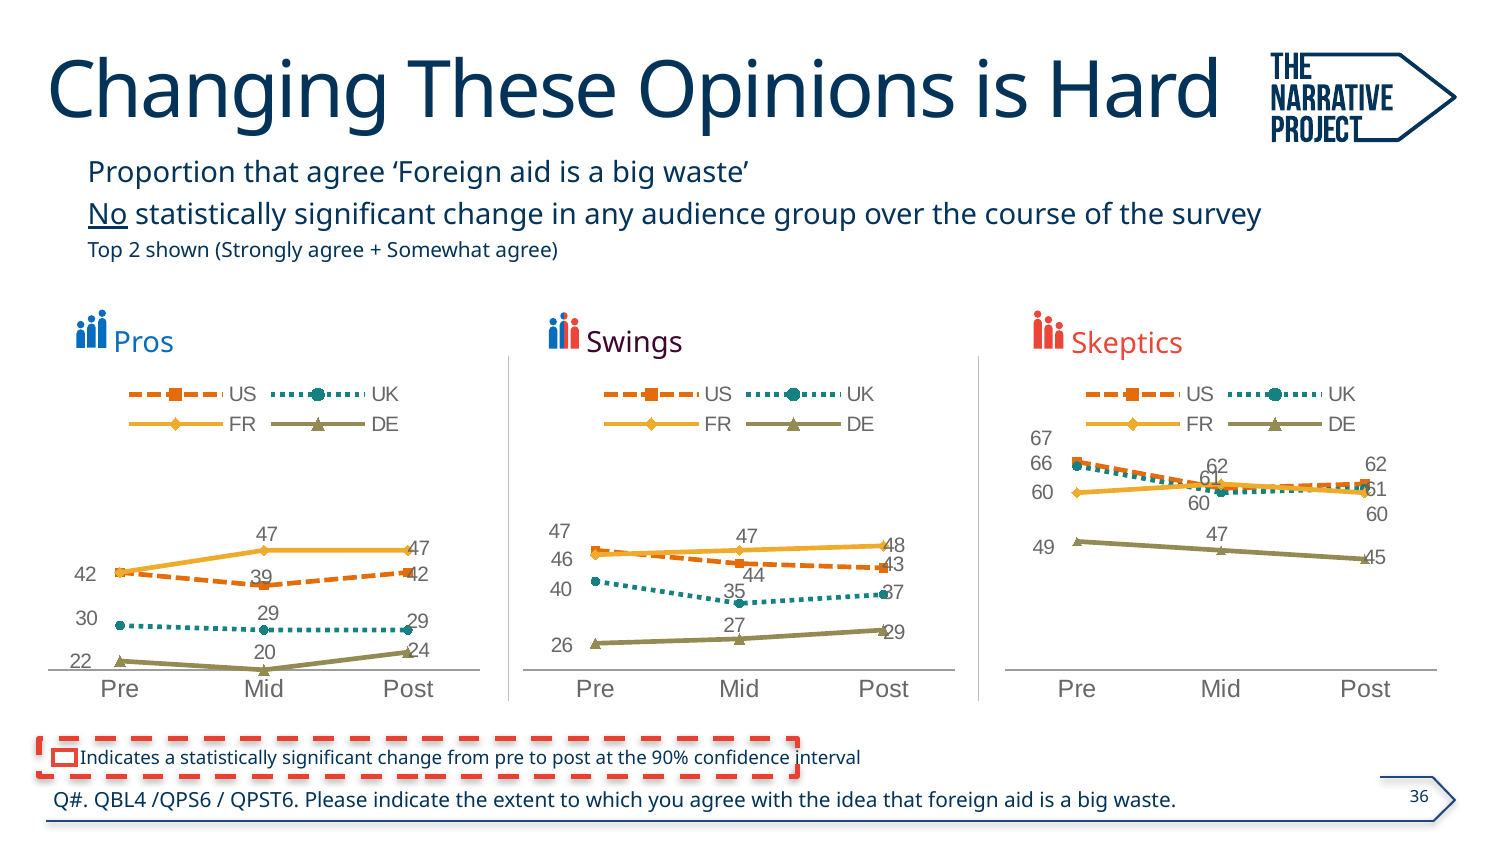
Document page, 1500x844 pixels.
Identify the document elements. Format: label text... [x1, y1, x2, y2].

chart [995, 365, 1447, 710]
title Changing These Opinions is Hard [46, 49, 1247, 146]
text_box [76, 308, 356, 359]
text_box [1033, 309, 1342, 358]
text_box Q#. QBL4 /QPS6 / QPST6. Please indicate the extent to which you agree with the idea that foreign aid is a big waste. [53, 779, 1299, 820]
chart [514, 365, 965, 710]
text_box Proportion that agree ‘Foreign aid is a big waste’ No statistically significant change in any audience group over the course of the survey Top 2 shown (Strongly agree + Somewhat agree) [72, 150, 1400, 265]
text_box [548, 308, 798, 364]
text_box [52, 738, 904, 777]
chart [38, 365, 490, 710]
slide_number 36 [1315, 775, 1444, 820]
text_box [38, 738, 50, 777]
